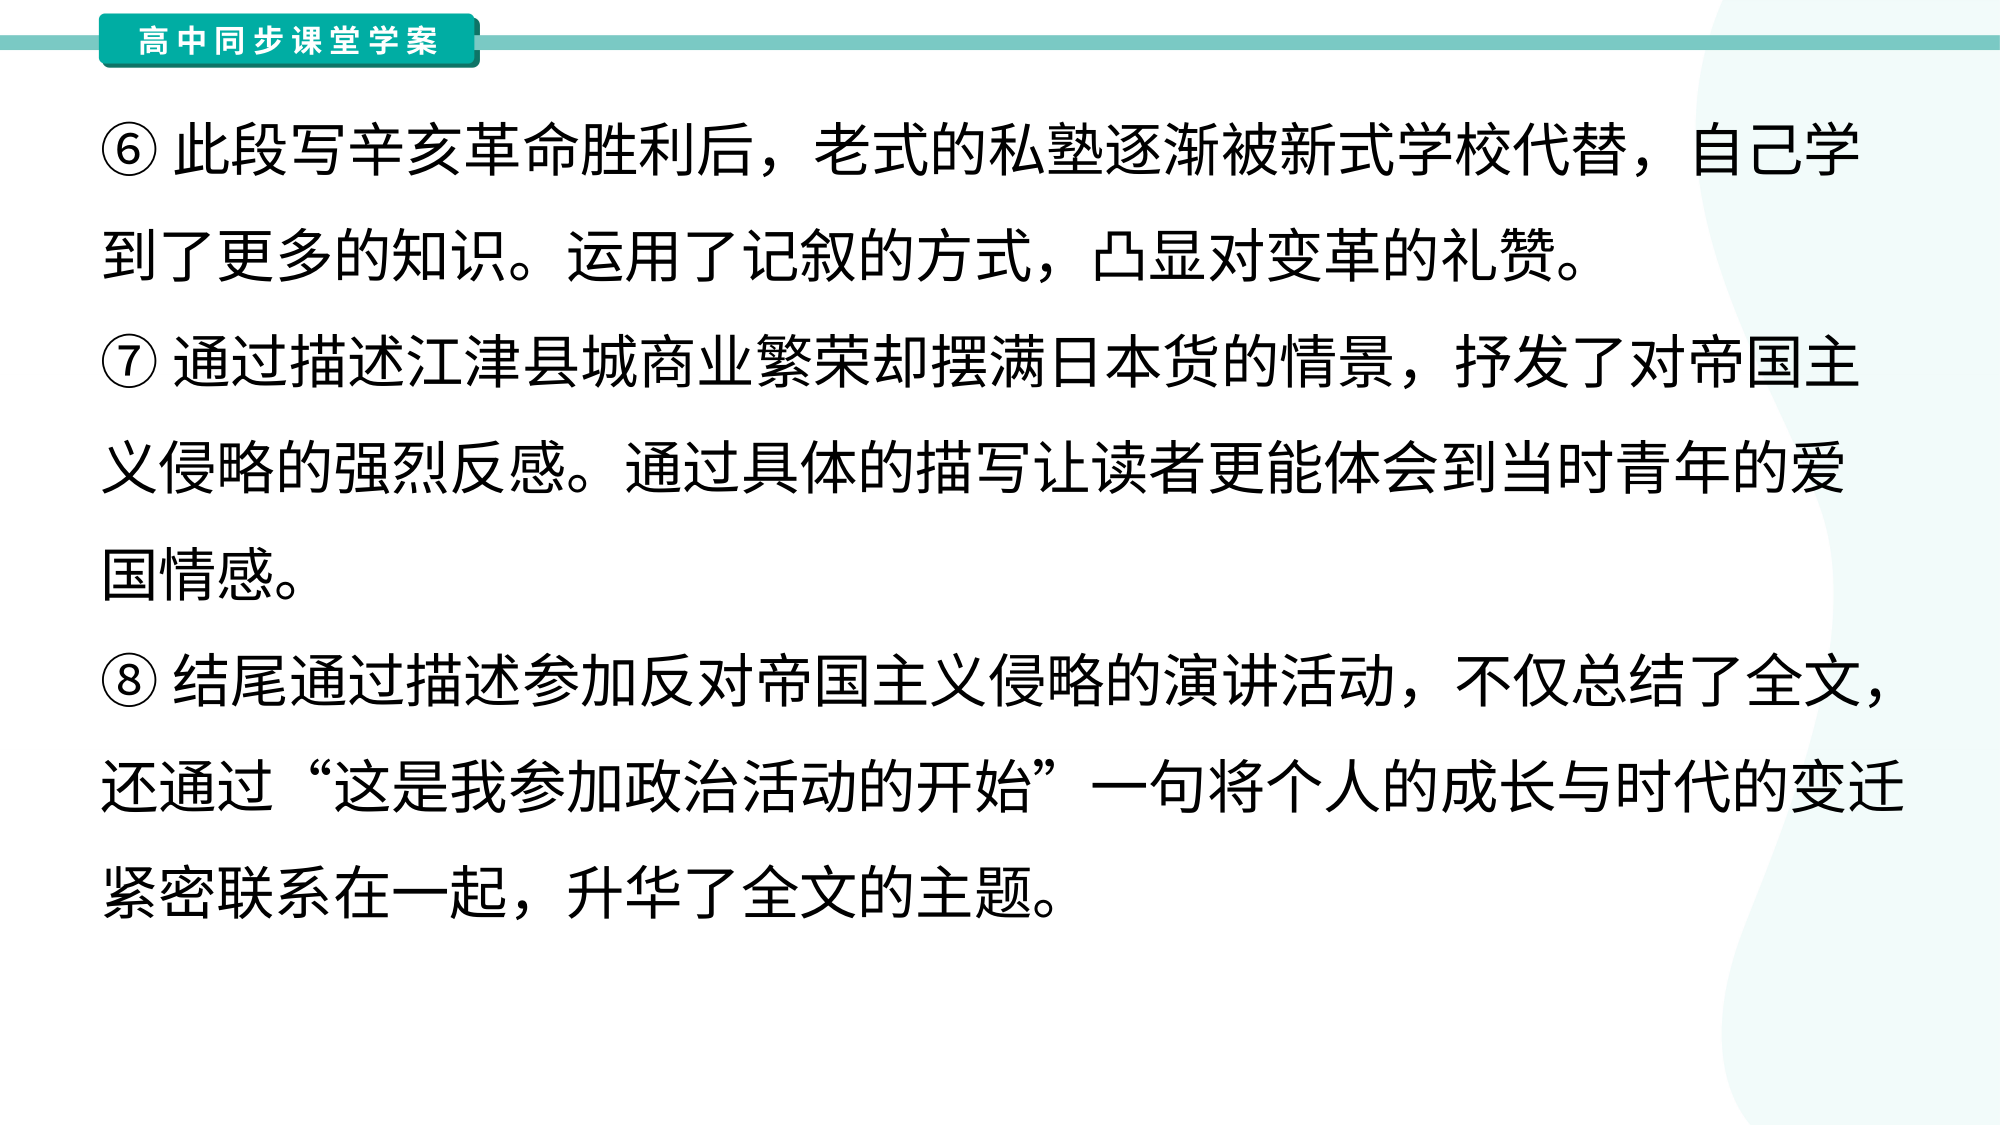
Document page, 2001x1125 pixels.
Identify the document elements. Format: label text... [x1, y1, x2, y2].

picture [0, 0, 2000, 1125]
text_box ⑥此段写辛亥革命胜利后，老式的私塾逐渐被新式学校代替，自己学 到了更多的知识。运用了记叙的方式，凸显对变革的礼赞。 ⑦通过描述江津县城商业繁荣却摆满日本货的情景，抒发了对帝国主 义侵略的强烈反感。通过具体的描写让读者更能体会到当时青年的爱 国情感。 ⑧结尾通过描述参加反对帝国主义侵略的演讲活动，不仅总结了全文， 还通过“这是我参加政治活动的开始”一句将个人的成长与时代的变迁 紧密联系在一起，升华了全文的主题。 [100, 76, 1899, 927]
